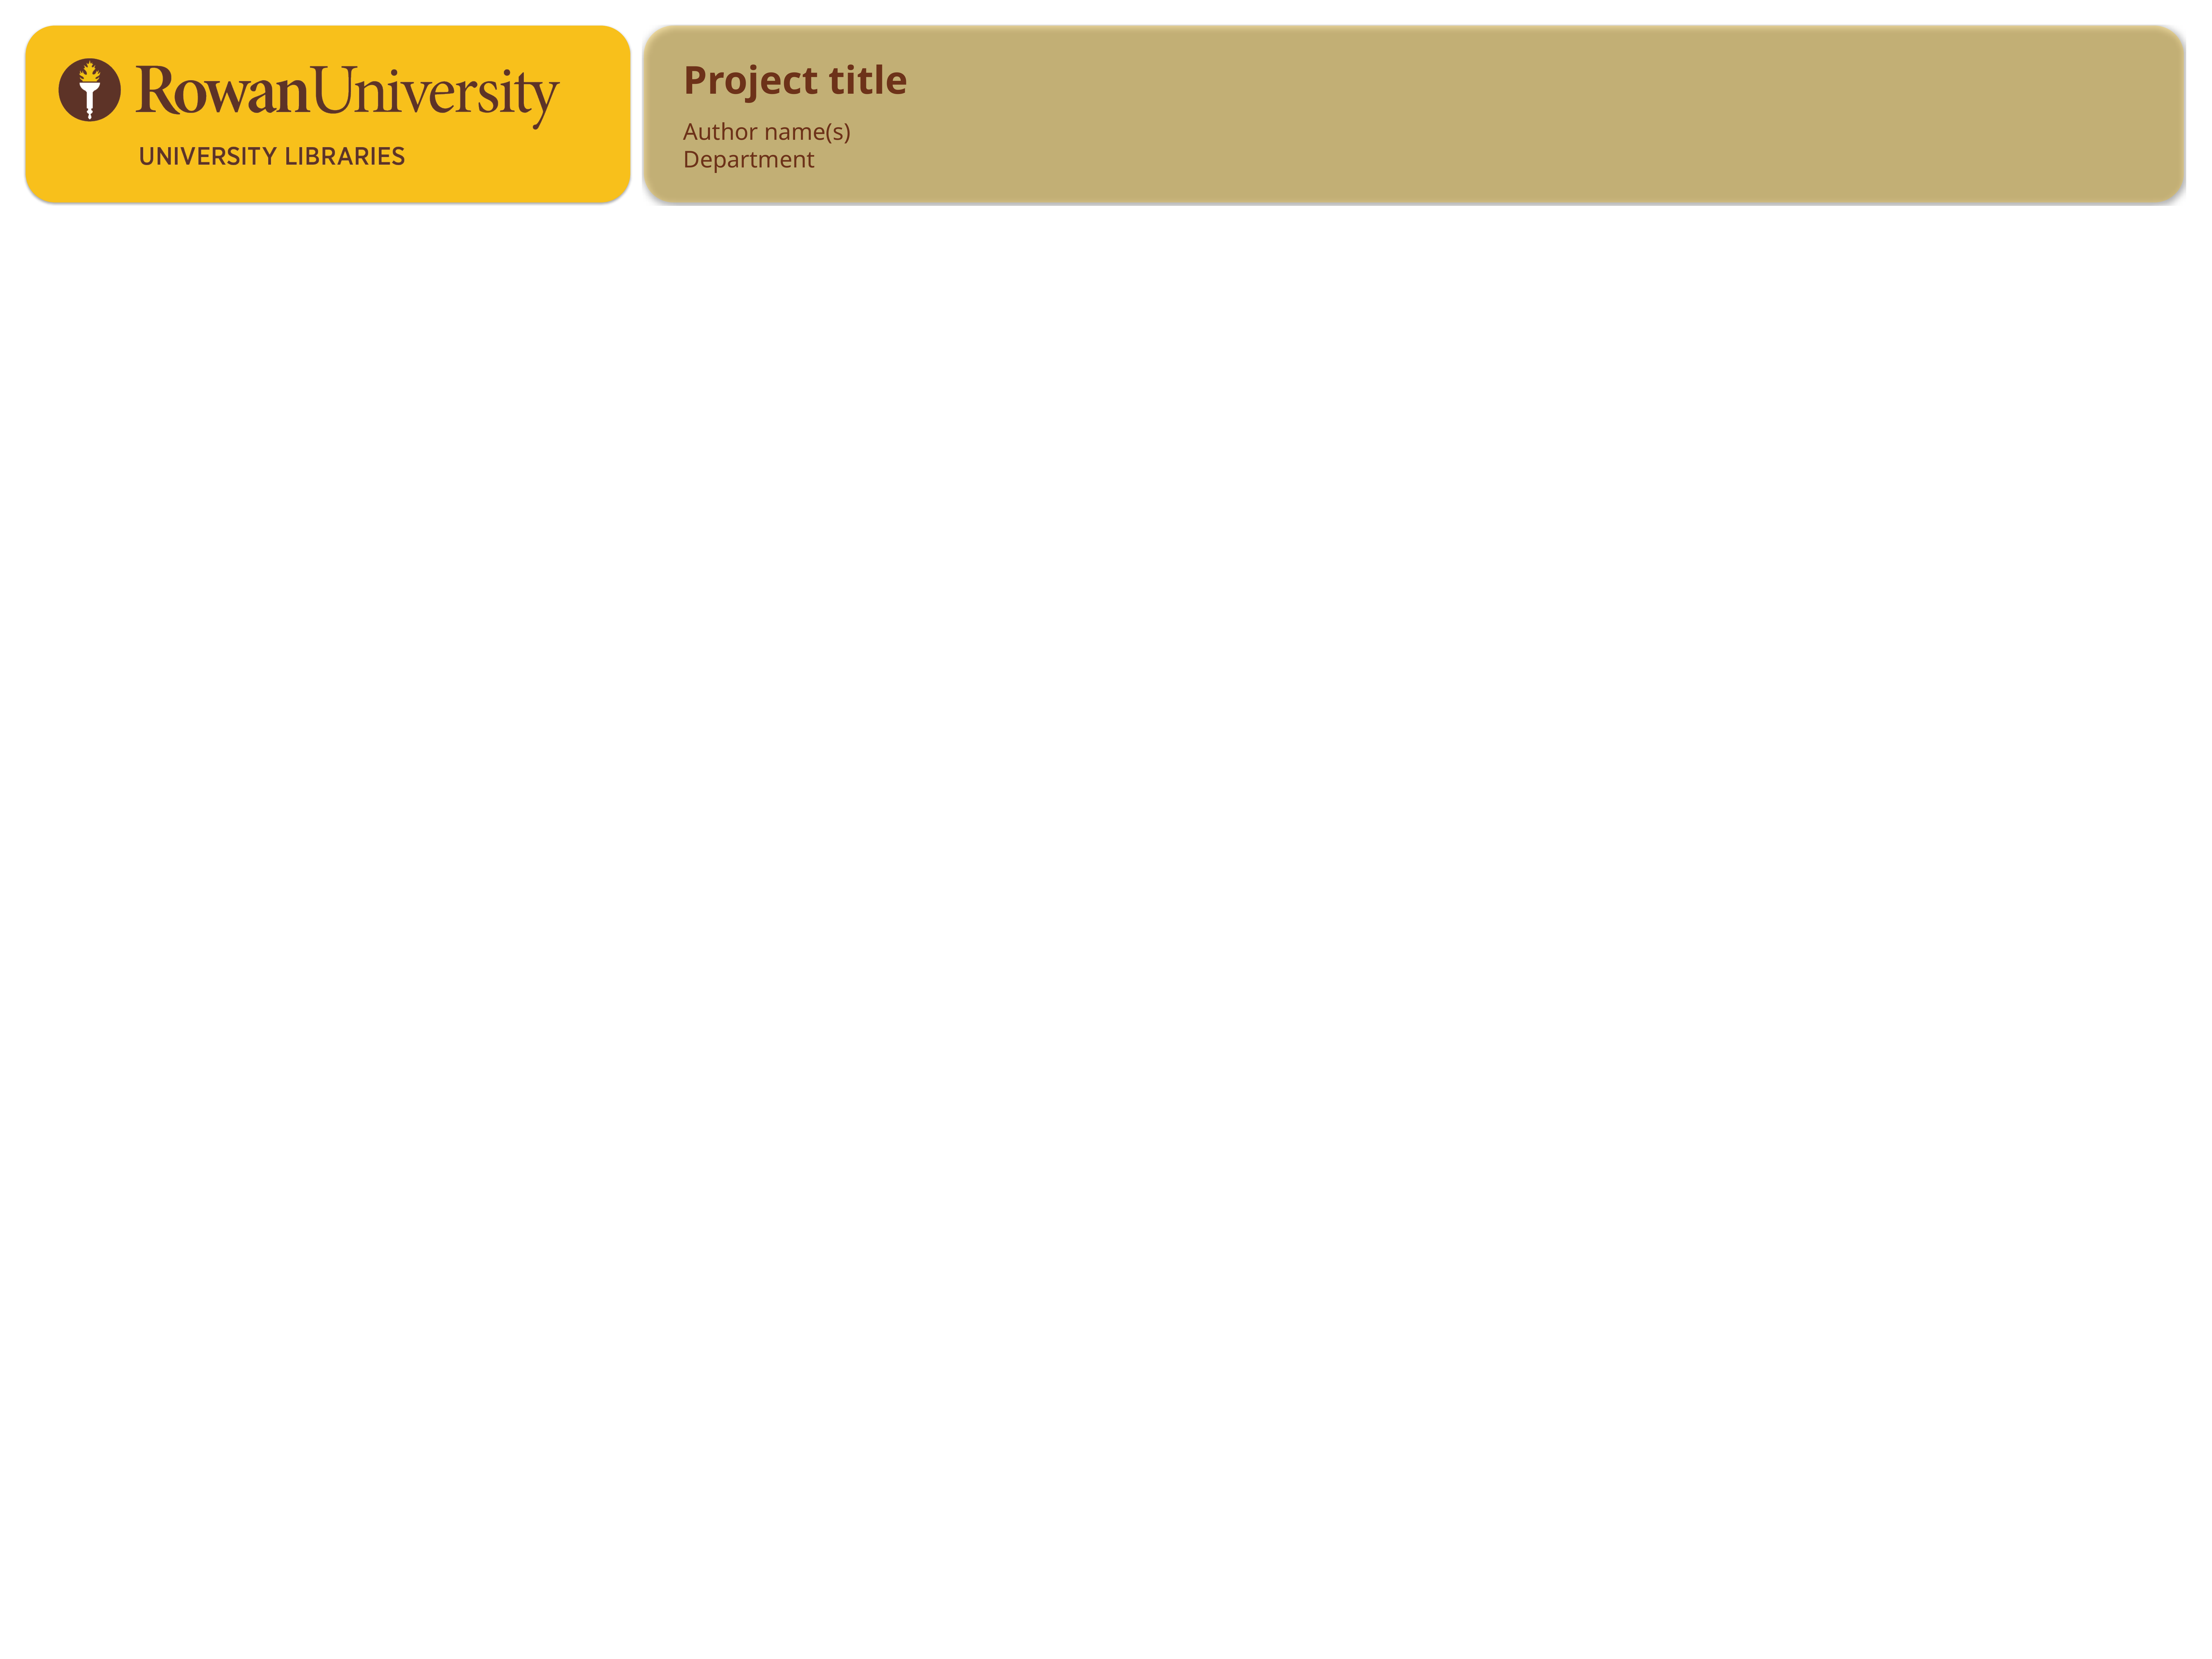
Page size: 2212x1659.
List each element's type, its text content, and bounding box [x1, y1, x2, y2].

picture [25, 25, 593, 227]
text_box Project title Author name(s) Department [678, 53, 2155, 175]
